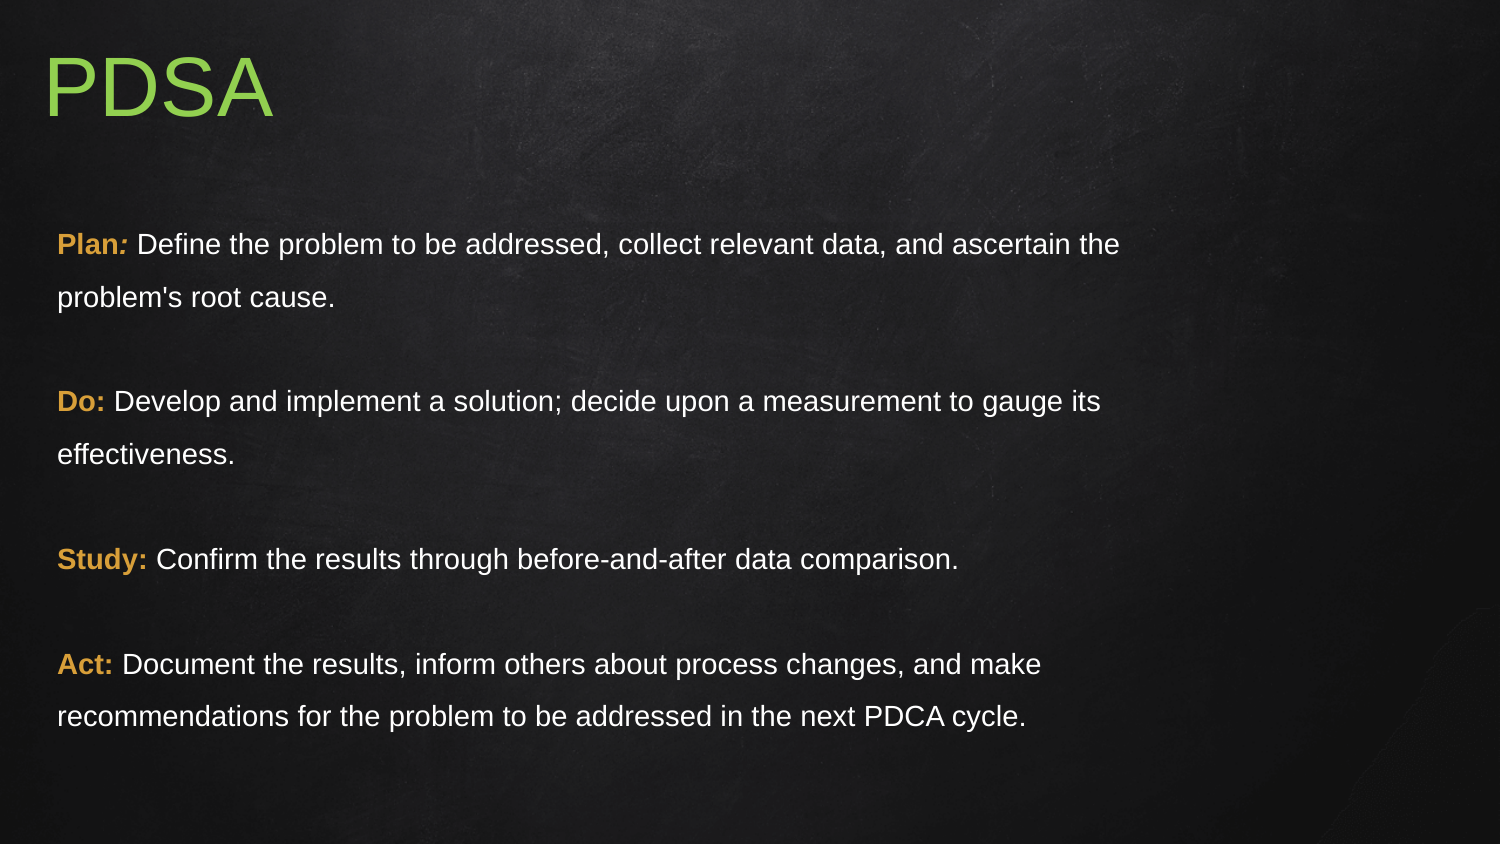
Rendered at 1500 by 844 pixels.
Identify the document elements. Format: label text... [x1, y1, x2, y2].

text_box Plan: Define the problem to be addressed, collect relevant data, and ascertain the problem's root cause. Do: Develop and implement a solution; decide upon a measurement to gauge its effectiveness. Study: Confirm the results through before-and-after data comparison. Act: Document the results, inform others about process changes, and make recommendations for the problem to be addressed in the next PDCA cycle. [42, 200, 1200, 780]
picture [0, 0, 1500, 844]
text_box PDSA [32, 25, 285, 139]
